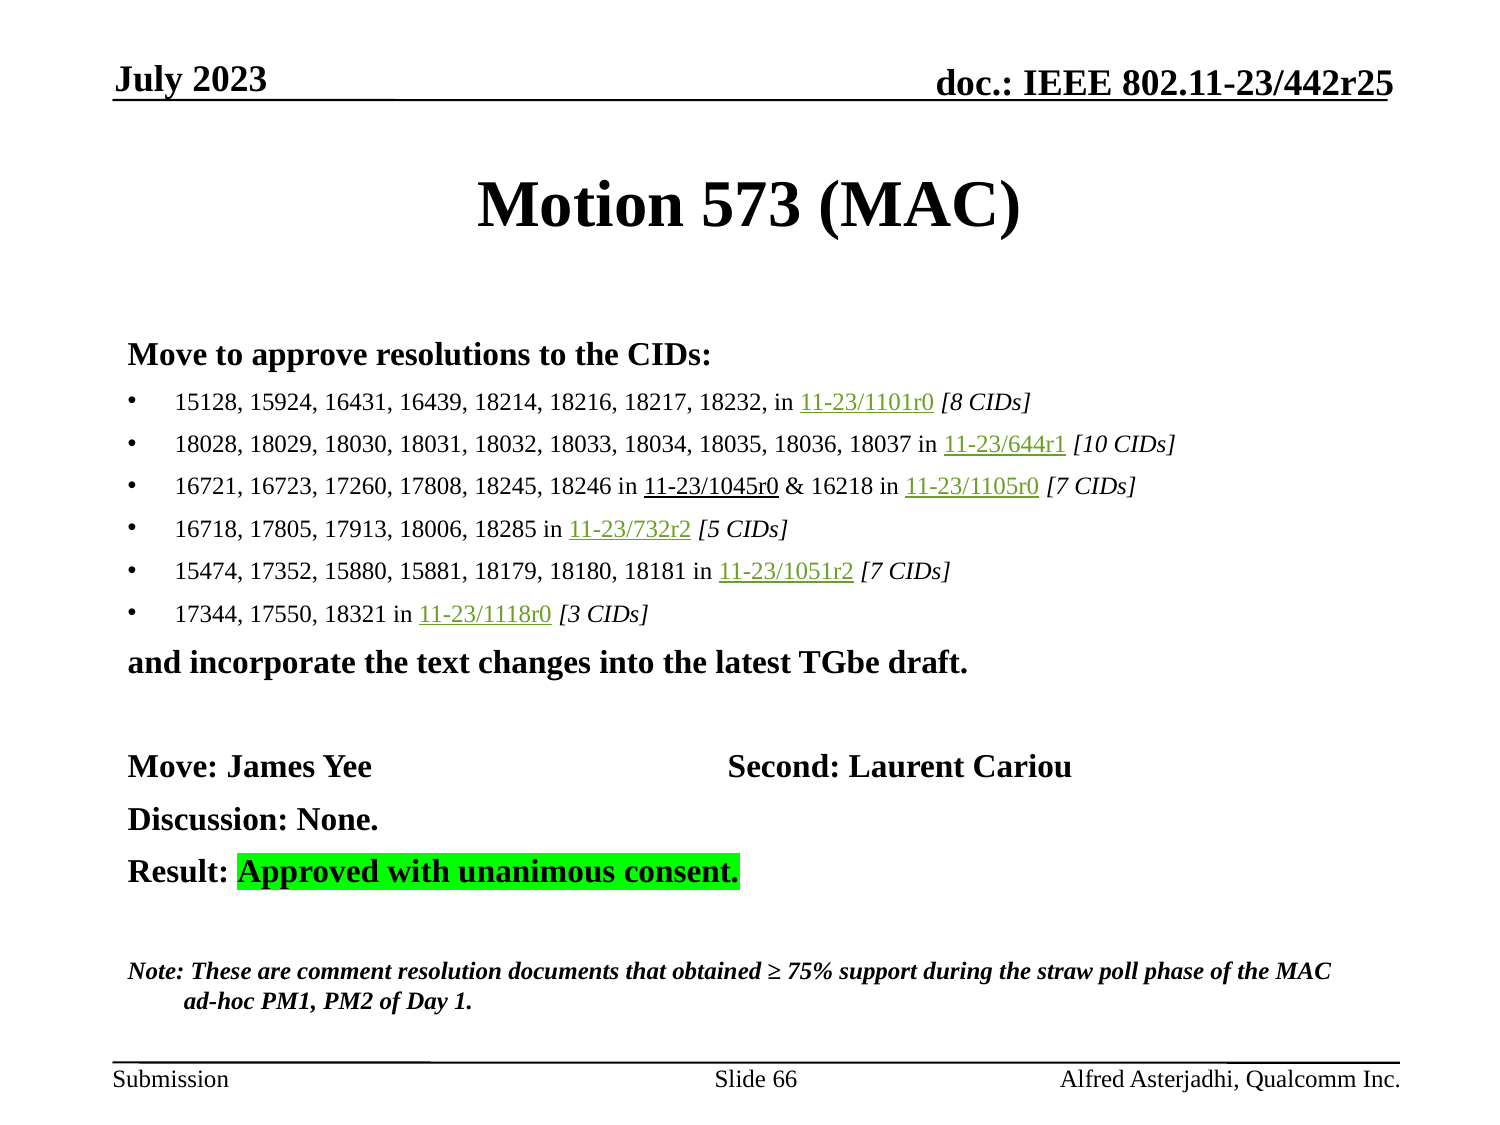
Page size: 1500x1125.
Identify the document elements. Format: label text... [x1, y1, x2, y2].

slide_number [114, 54, 423, 100]
footer Alfred Asterjadhi, Qualcomm Inc. [878, 1061, 1402, 1093]
slide_number Slide 66 [712, 1061, 800, 1123]
list Move to approve resolutions to the CIDs: 15128, 15924, 16431, 16439, 18214, 18216, 18217, 18232, in 11-23/1101r0 [8 CIDs] 18028, 18029, 18030, 18031, 18032, 18033, 18034, 18035, 18036, 18037 in 11-23/644r1 [10 CIDs] 16721, 16723, 17260, 17808, 18245, 18246 in 11-23/1045r0 & 16218 in 11-23/1105r0 [7 CIDs] 16718, 17805, 17913, 18006, 18285 in 11-23/732r2 [5 CIDs] 15474, 17352, 15880, 15881, 18179, 18180, 18181 in 11-23/1051r2 [7 CIDs] 17344, 17550, 18321 in 11-23/1118r0 [3 CIDs] and incorporate the text changes into the latest TGbe draft. Move: James Yee Second: Laurent Cariou Discussion: None. Result: Approved with unanimous consent. Note: These are comment resolution documents that obtained ≥ 75% support during the straw poll phase of the MAC ad-hoc PM1, PM2 of Day 1. [112, 324, 1388, 1063]
title Motion 573 (MAC) [112, 112, 1388, 288]
